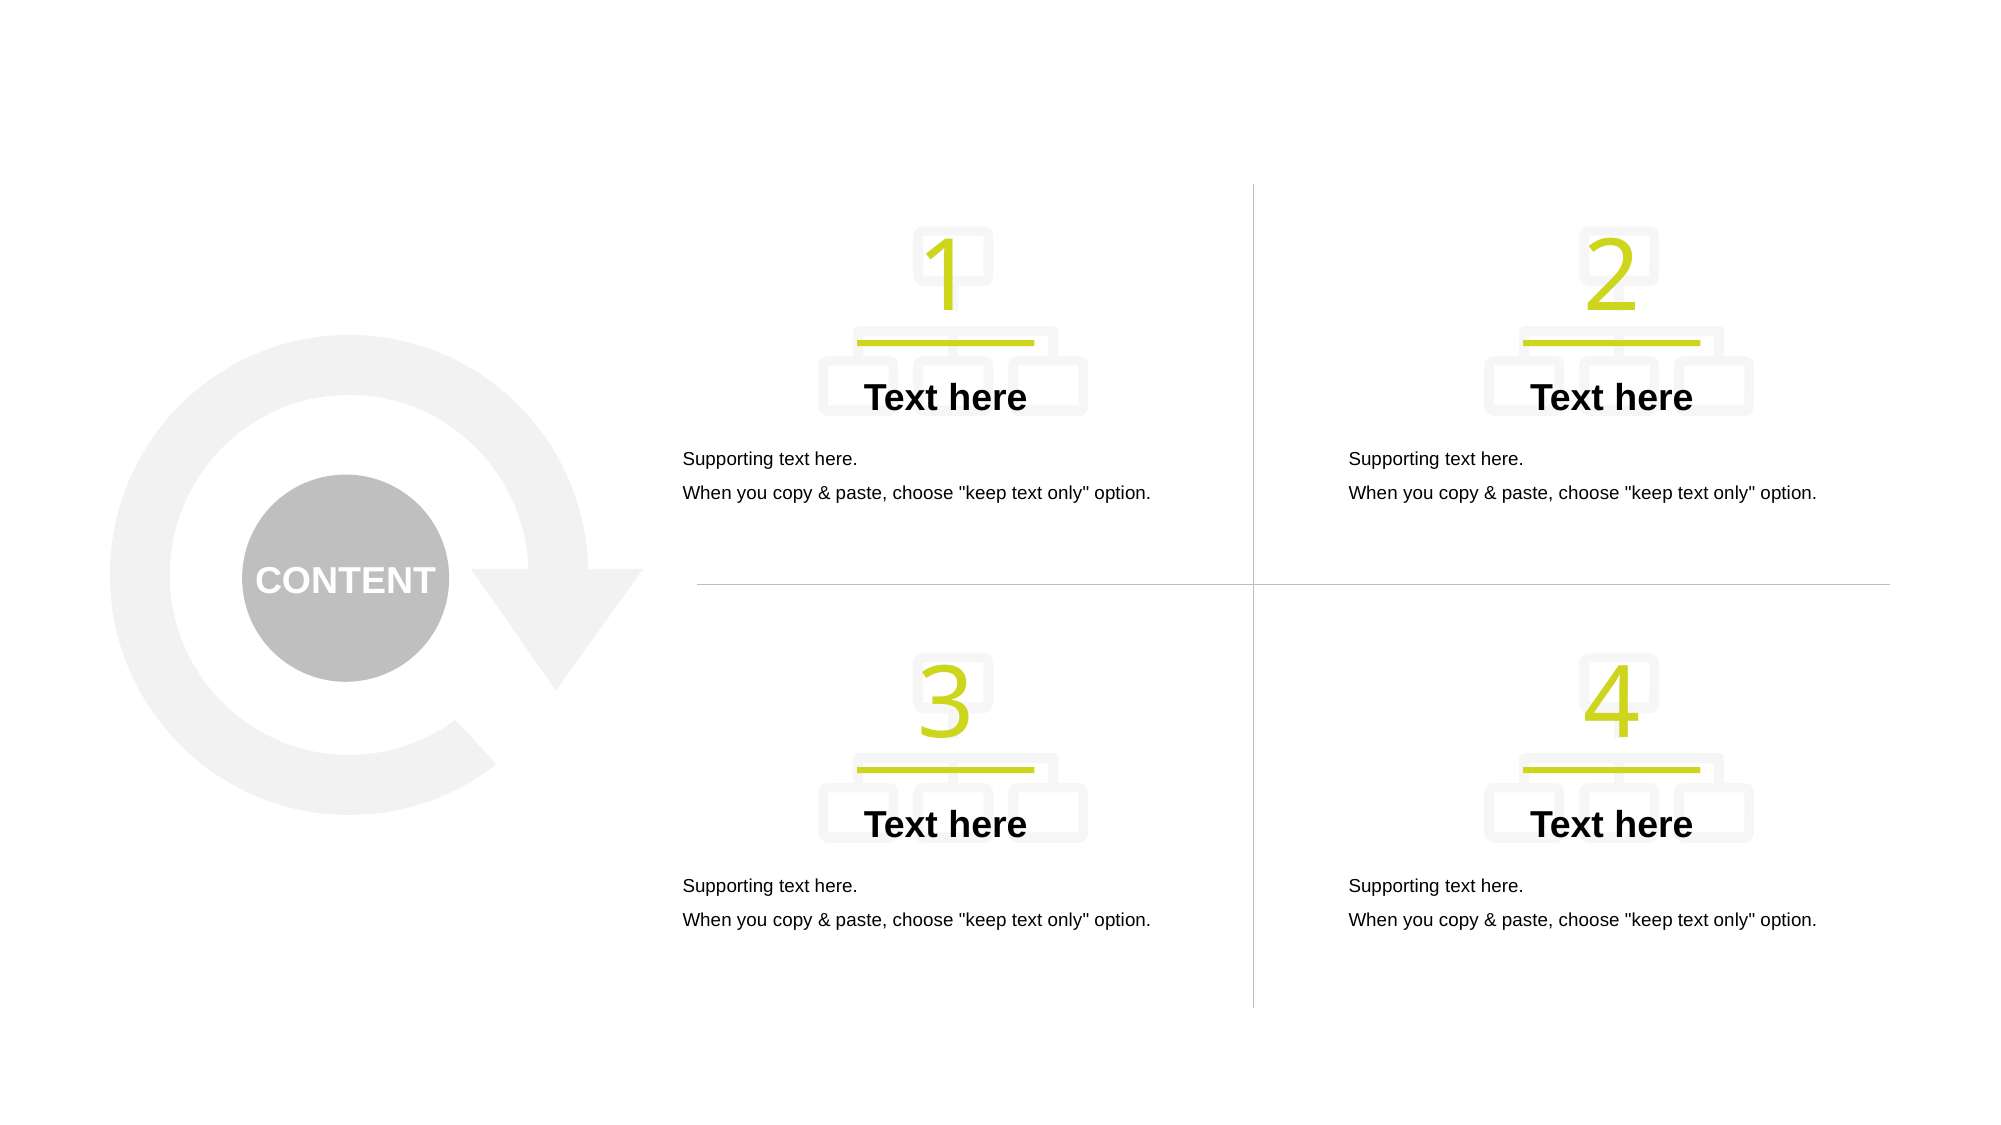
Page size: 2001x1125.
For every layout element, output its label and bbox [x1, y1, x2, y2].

text_box [109, 184, 1890, 1008]
